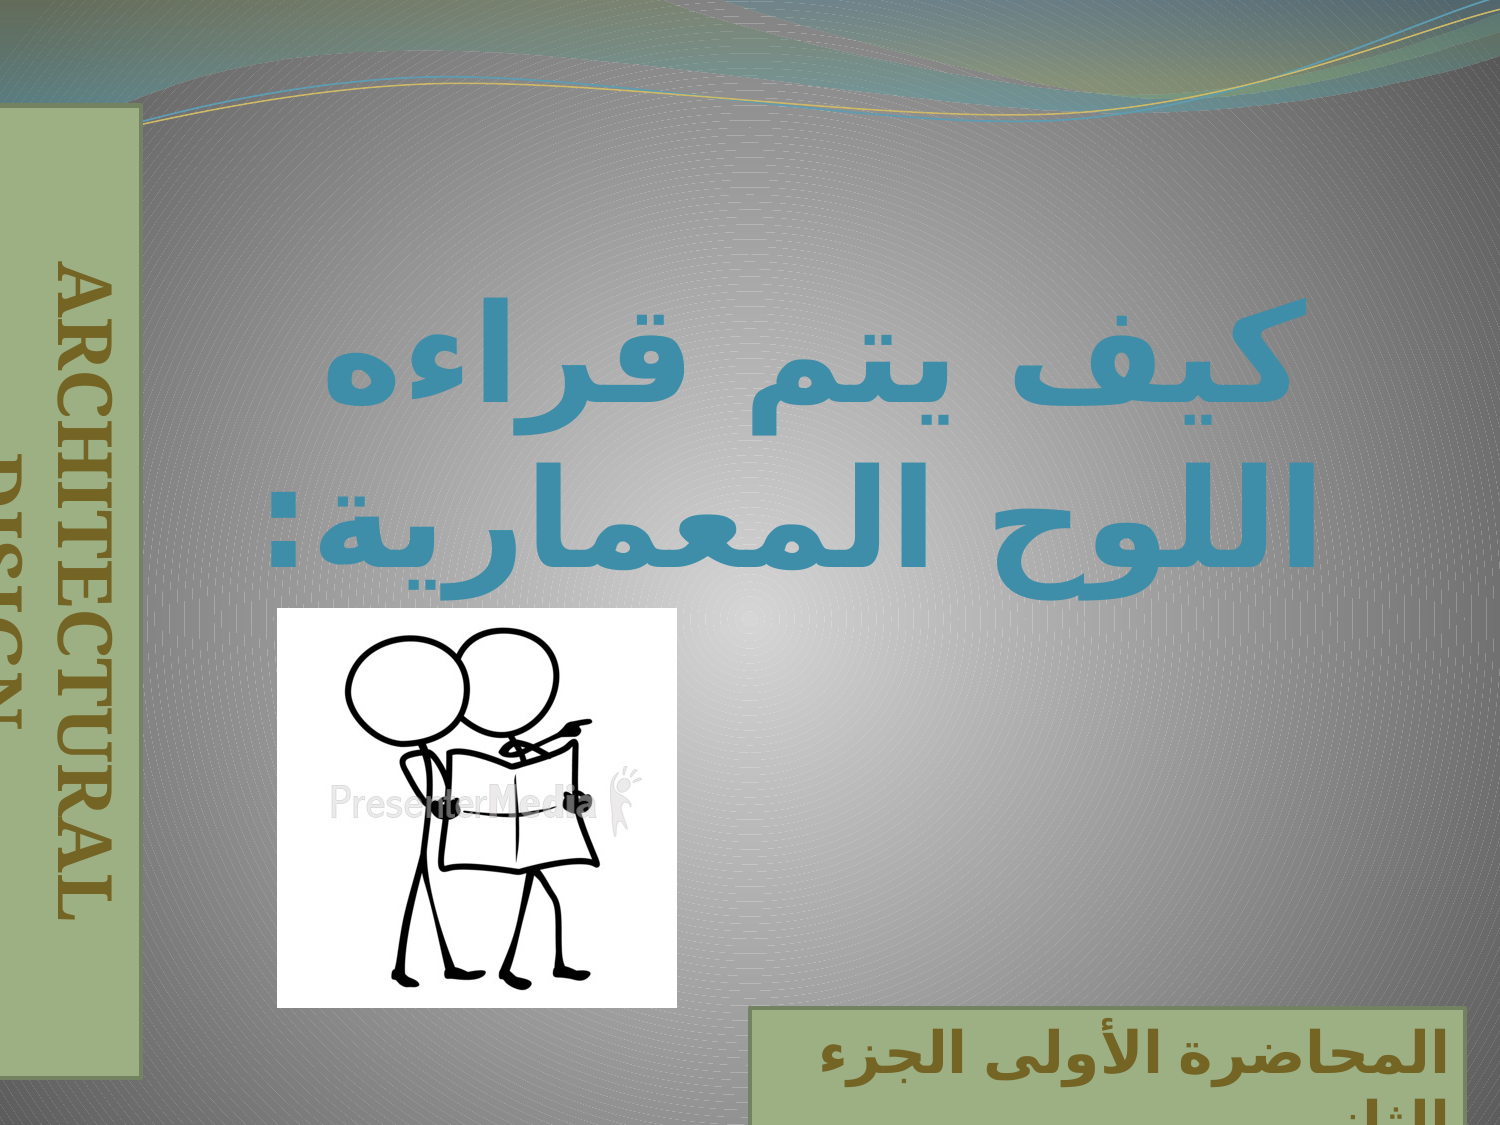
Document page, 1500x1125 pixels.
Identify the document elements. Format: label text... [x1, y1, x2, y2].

picture [277, 608, 677, 1008]
list كيف يتم قراءه اللوح المعمارية: [175, 257, 1454, 761]
text_box Architectural Disign [0, 103, 143, 1080]
text_box المحاضرة الأولى الجزء الثاني [748, 1006, 1467, 1125]
